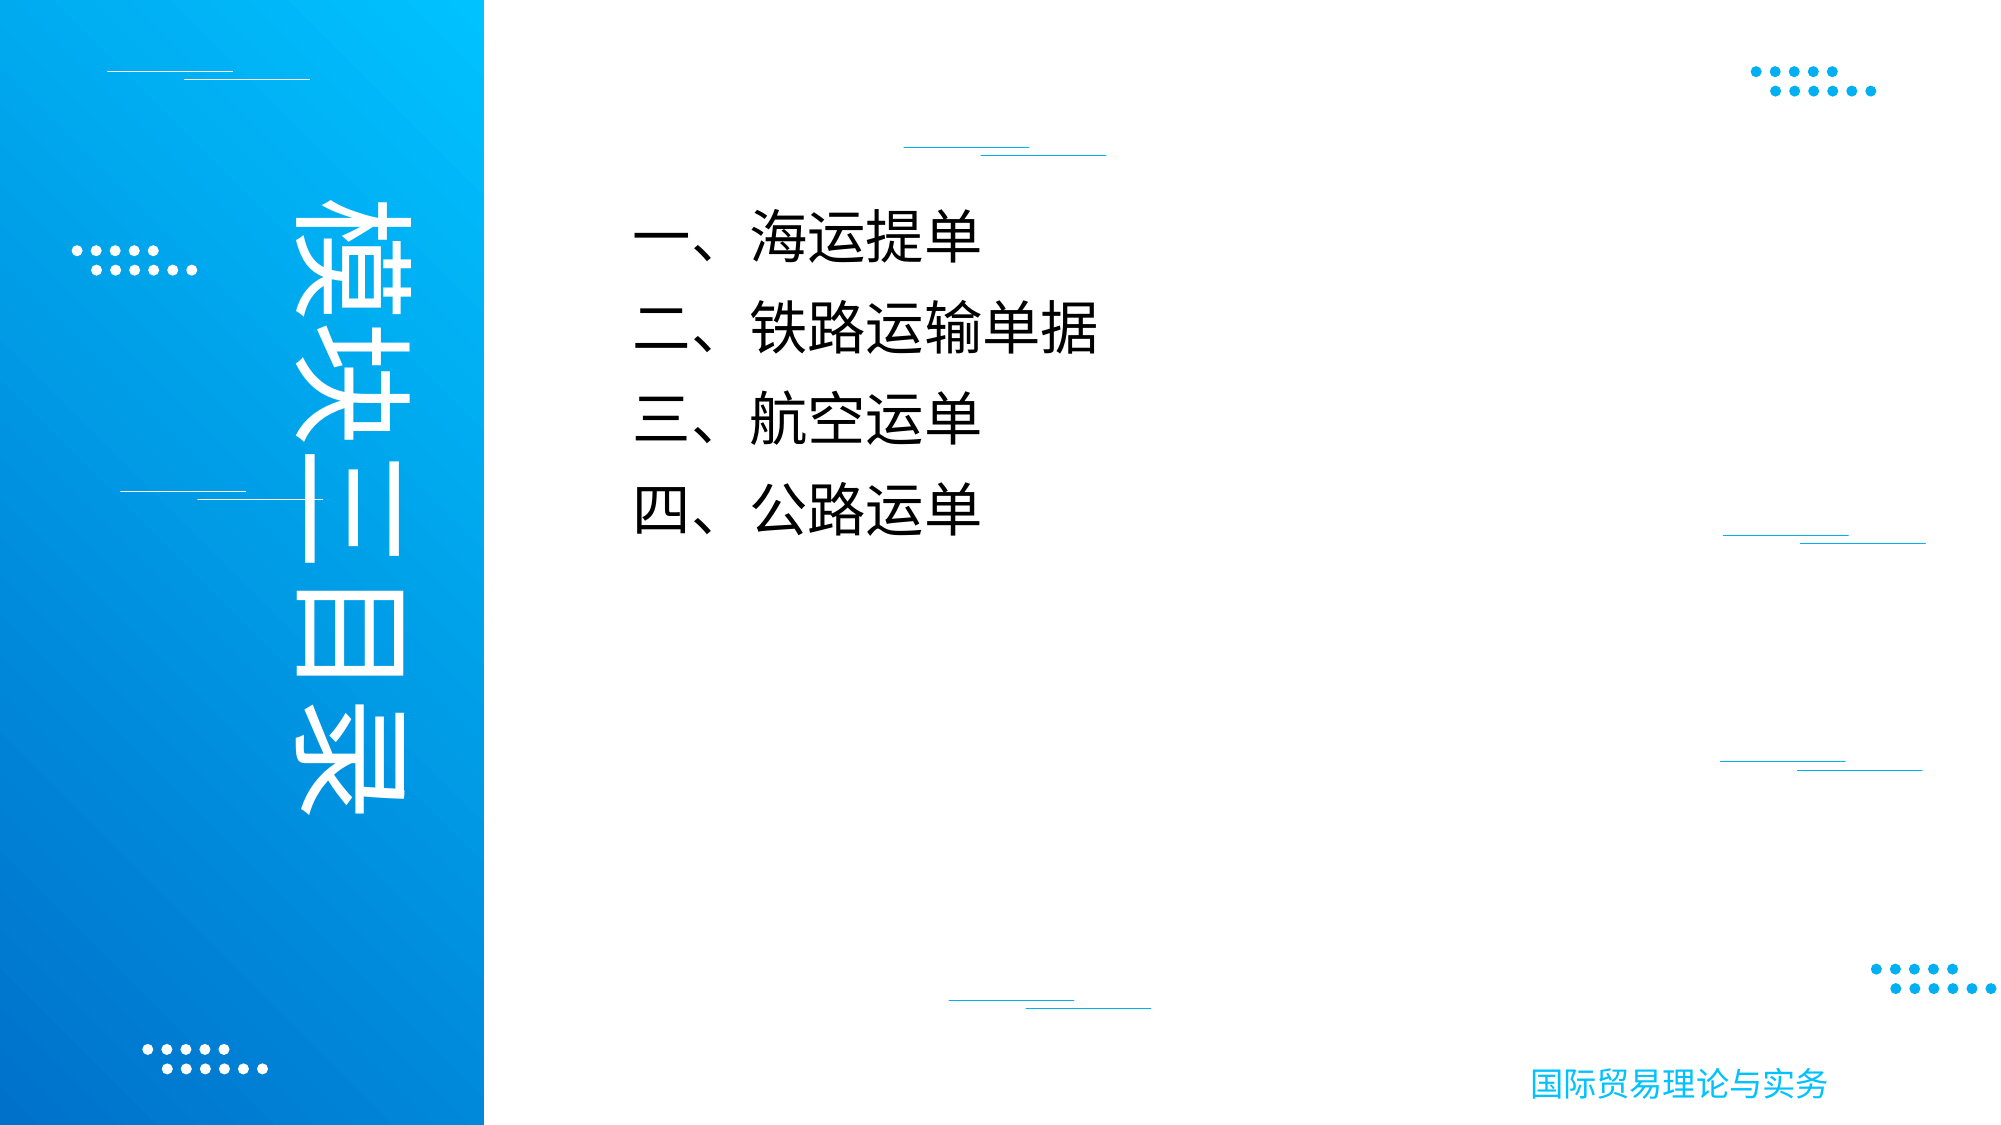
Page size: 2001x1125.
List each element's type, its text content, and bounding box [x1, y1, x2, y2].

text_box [1750, 66, 1877, 97]
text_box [120, 491, 323, 504]
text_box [1866, 761, 1923, 775]
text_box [107, 71, 310, 84]
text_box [71, 245, 198, 276]
text_box 国际贸易理论与实务 [1515, 1043, 1931, 1111]
text_box [0, 0, 484, 1125]
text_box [142, 1043, 268, 1075]
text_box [1866, 535, 1926, 548]
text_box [632, 176, 1866, 944]
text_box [948, 1000, 1152, 1013]
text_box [1870, 963, 1997, 995]
text_box 模块三目录 [256, 181, 484, 822]
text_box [903, 147, 1106, 161]
